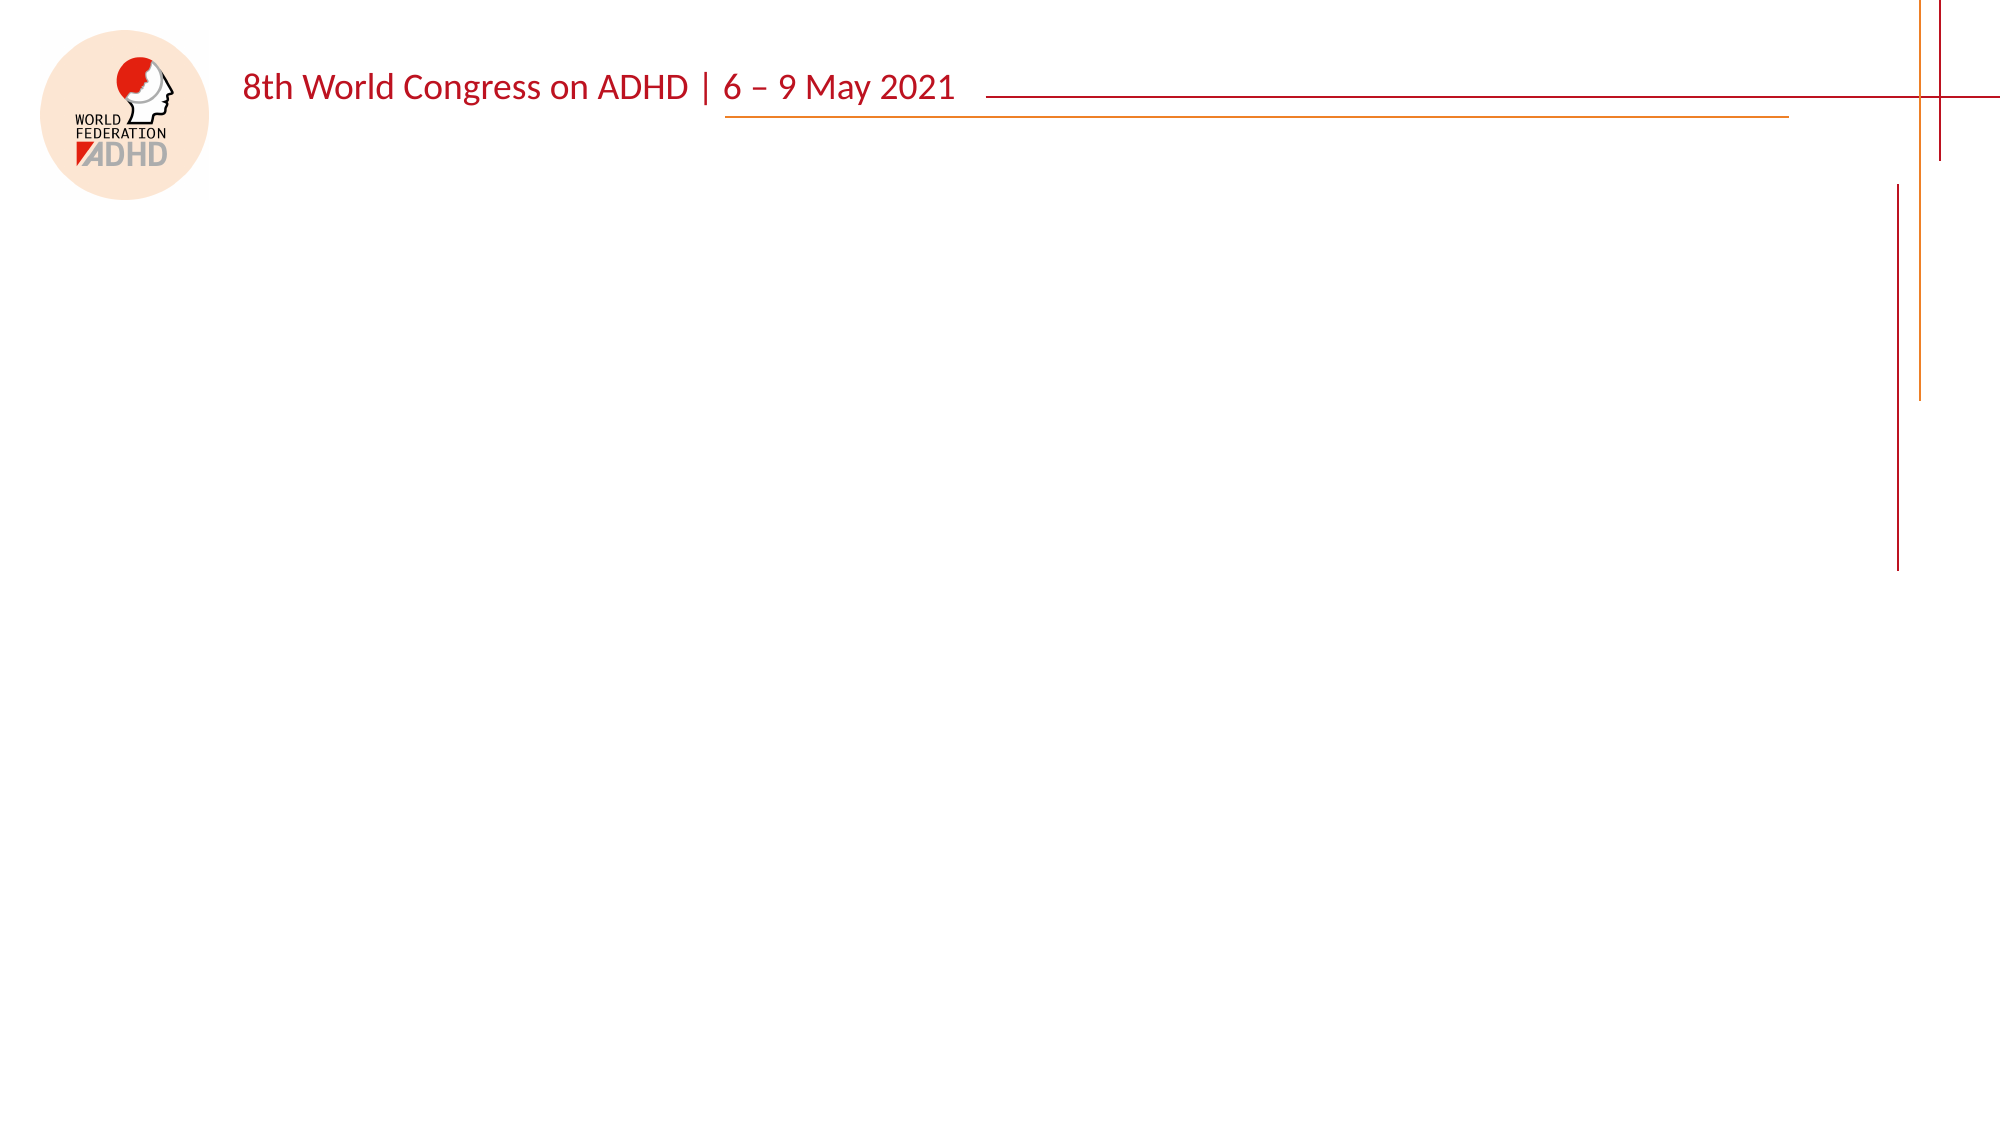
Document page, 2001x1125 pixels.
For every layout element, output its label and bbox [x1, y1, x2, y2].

picture [40, 30, 209, 200]
